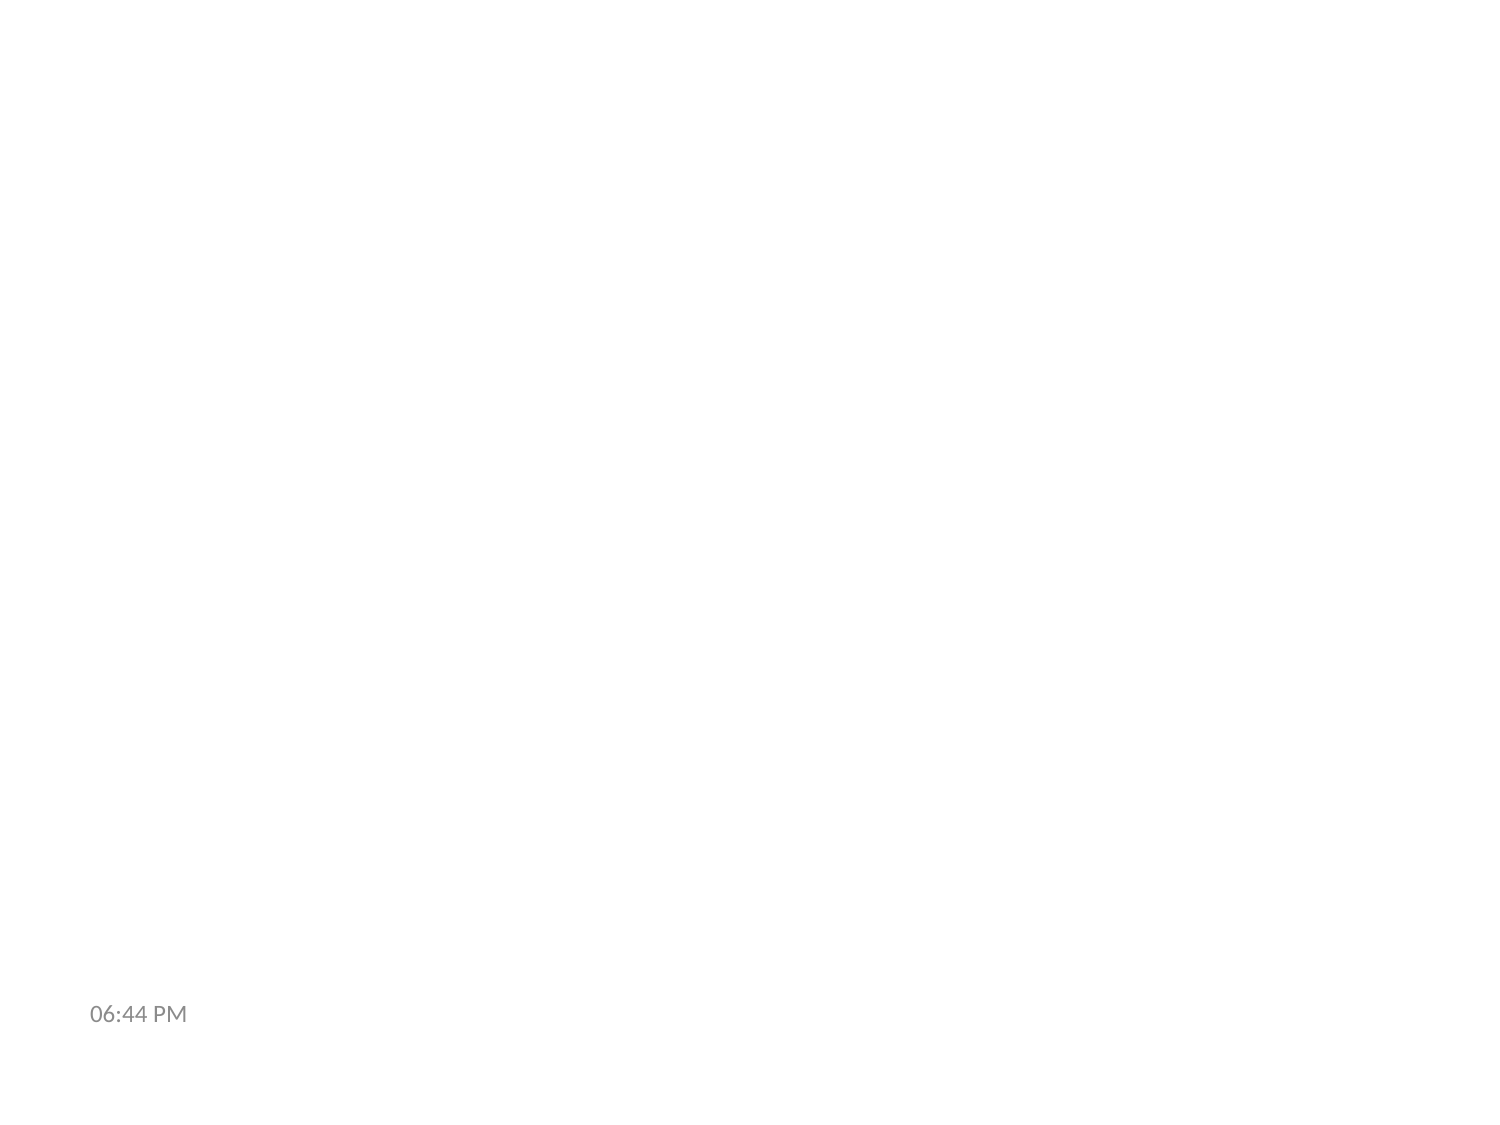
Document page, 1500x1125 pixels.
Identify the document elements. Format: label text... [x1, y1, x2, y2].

text_box 3:35 PM [75, 982, 425, 1043]
